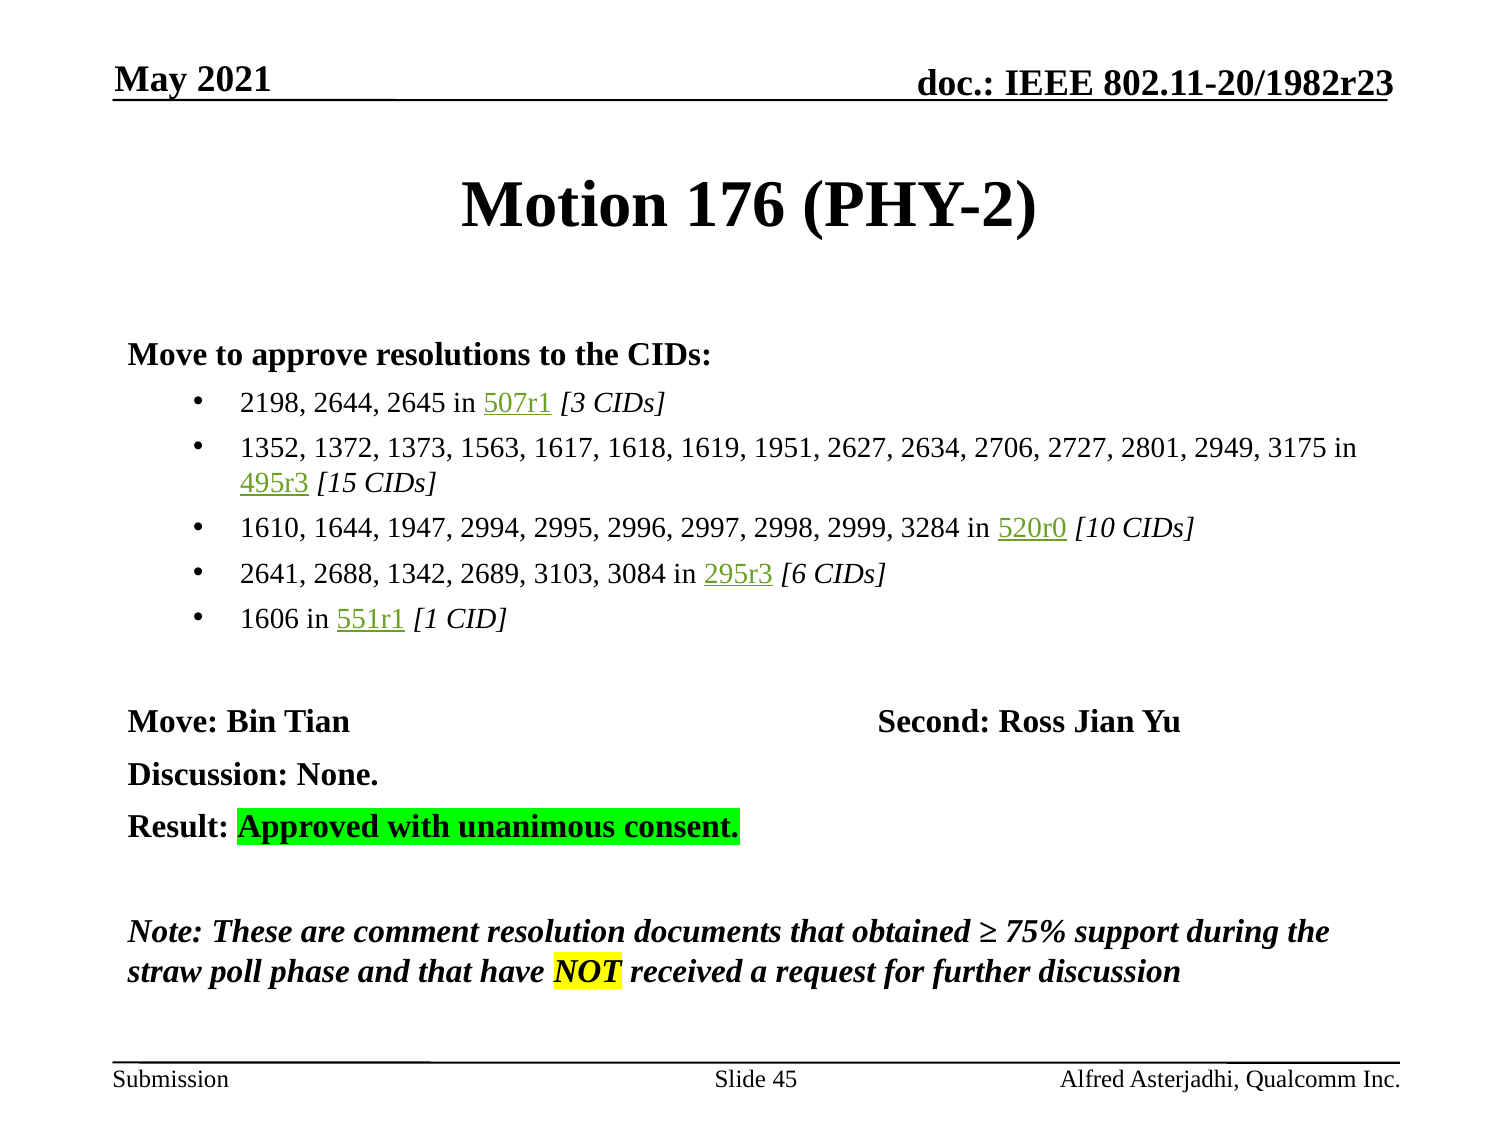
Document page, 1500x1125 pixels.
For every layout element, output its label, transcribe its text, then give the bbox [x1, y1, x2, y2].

slide_number Slide 45 [712, 1061, 800, 1123]
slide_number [114, 54, 423, 100]
title Motion 176 (PHY-2) [112, 112, 1388, 288]
footer Alfred Asterjadhi, Qualcomm Inc. [878, 1061, 1402, 1093]
list Move to approve resolutions to the CIDs: 2198, 2644, 2645 in 507r1 [3 CIDs] 1352, 1372, 1373, 1563, 1617, 1618, 1619, 1951, 2627, 2634, 2706, 2727, 2801, 2949, 3175 in 495r3 [15 CIDs] 1610, 1644, 1947, 2994, 2995, 2996, 2997, 2998, 2999, 3284 in 520r0 [10 CIDs] 2641, 2688, 1342, 2689, 3103, 3084 in 295r3 [6 CIDs] 1606 in 551r1 [1 CID] Move: Bin Tian Second: Ross Jian Yu Discussion: None. Result: Approved with unanimous consent. Note: These are comment resolution documents that obtained ≥ 75% support during the straw poll phase and that have NOT received a request for further discussion [112, 324, 1388, 1063]
